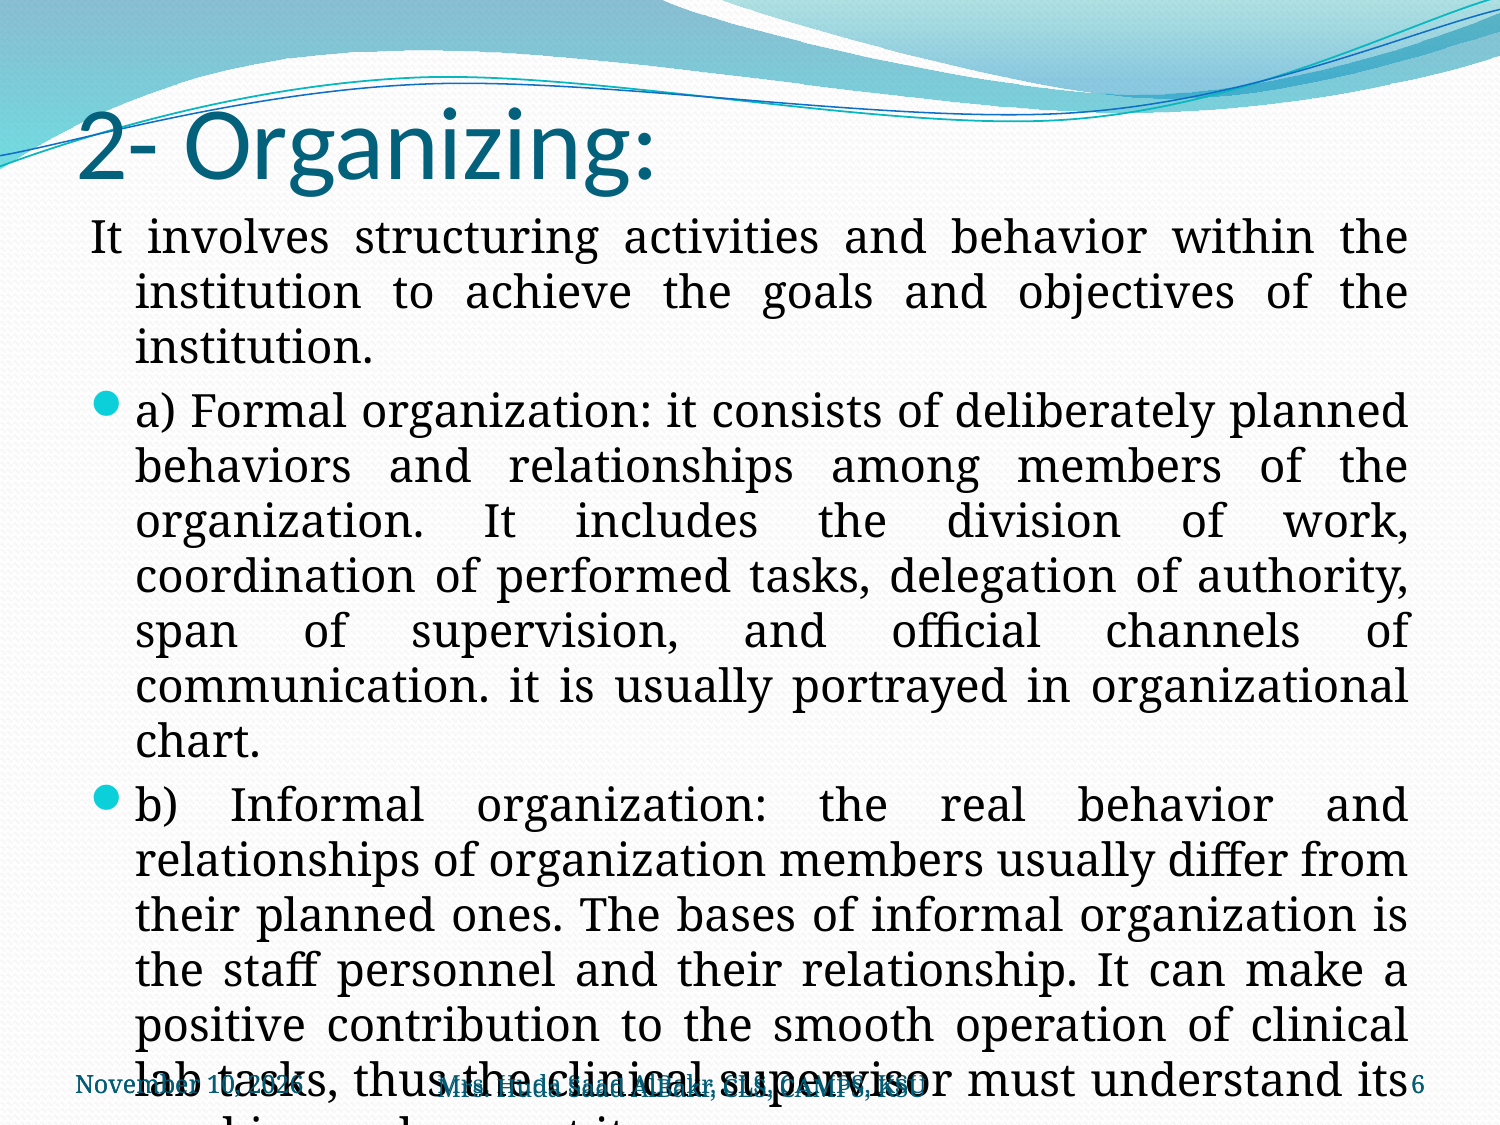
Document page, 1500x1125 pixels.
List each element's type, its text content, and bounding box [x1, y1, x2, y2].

list It involves structuring activities and behavior within the institution to achieve the goals and objectives of the institution. a) Formal organization: it consists of deliberately planned behaviors and relationships among members of the organization. It includes the division of work, coordination of performed tasks, delegation of authority, span of supervision, and official channels of communication. it is usually portrayed in organizational chart. b) Informal organization: the real behavior and relationships of organization members usually differ from their planned ones. The bases of informal organization is the staff personnel and their relationship. It can make a positive contribution to the smooth operation of clinical lab tasks, thus the clinical supervisor must understand its working and respect it. [74, 199, 1426, 1038]
text_box Mrs. Huda Saad AlBakr, CLS, CAMPS, KSU [437, 1042, 988, 1103]
text_box 6 [1299, 1042, 1425, 1103]
title 2- Organizing: [74, 37, 1426, 199]
text_box October 11, 2010 [75, 1042, 425, 1103]
